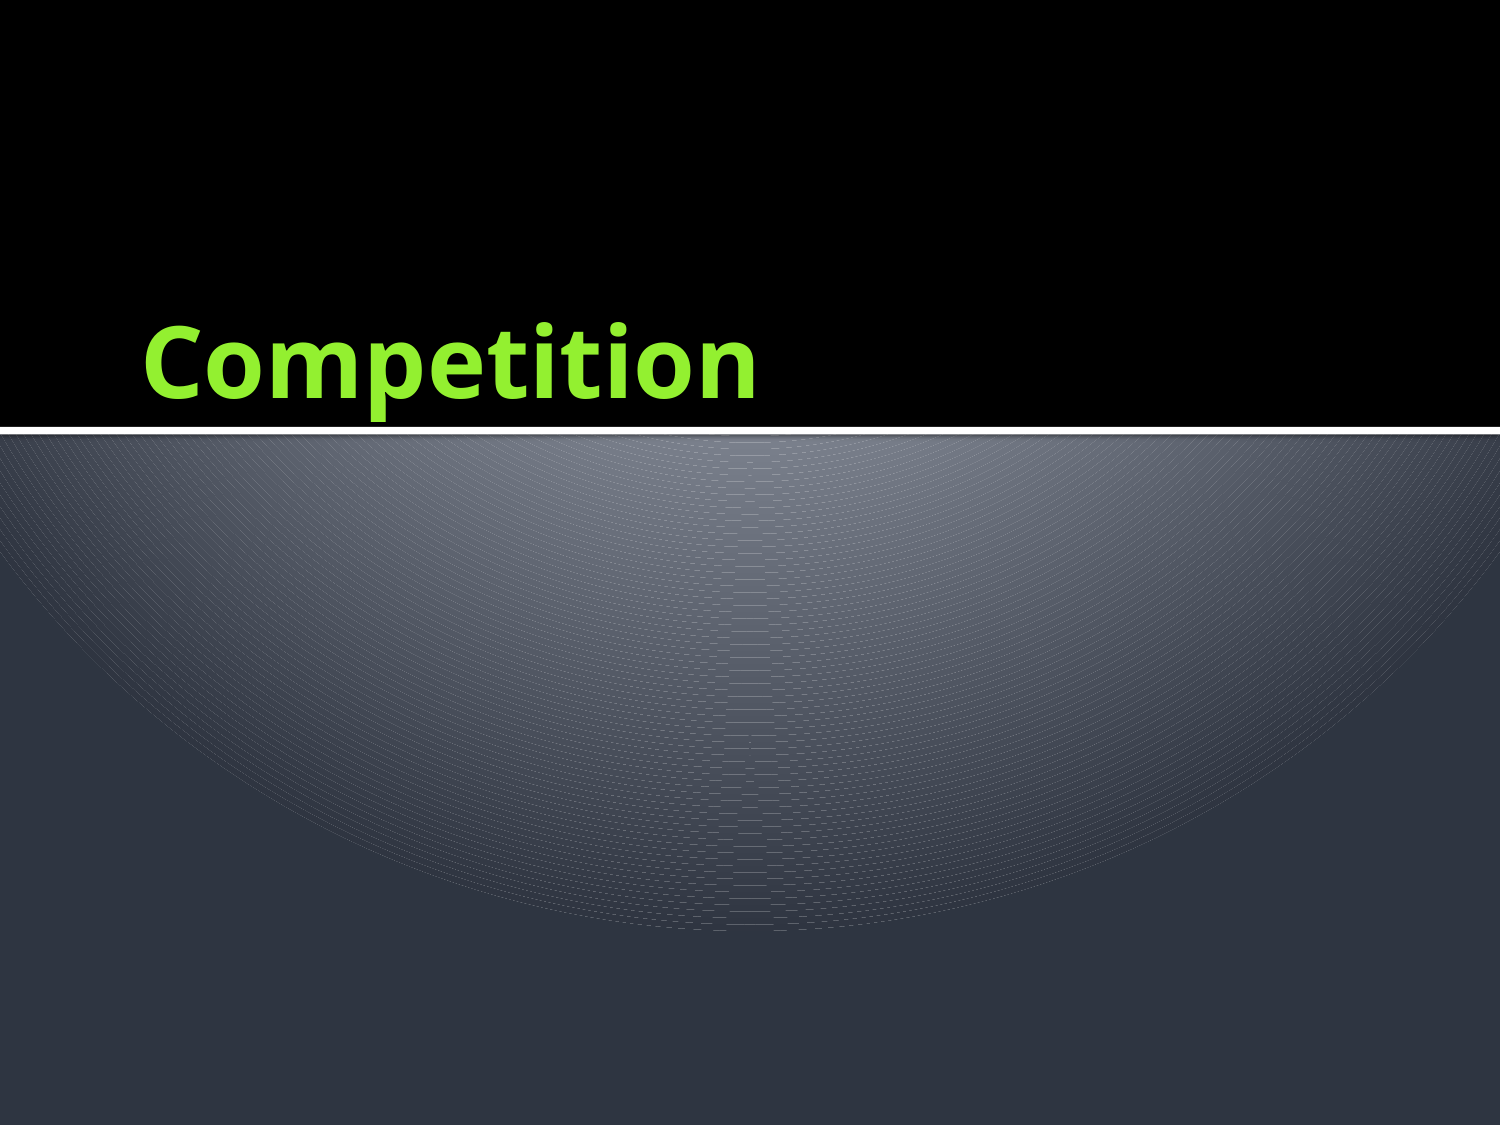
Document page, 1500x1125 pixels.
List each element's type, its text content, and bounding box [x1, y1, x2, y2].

title Competition [125, 149, 1440, 419]
